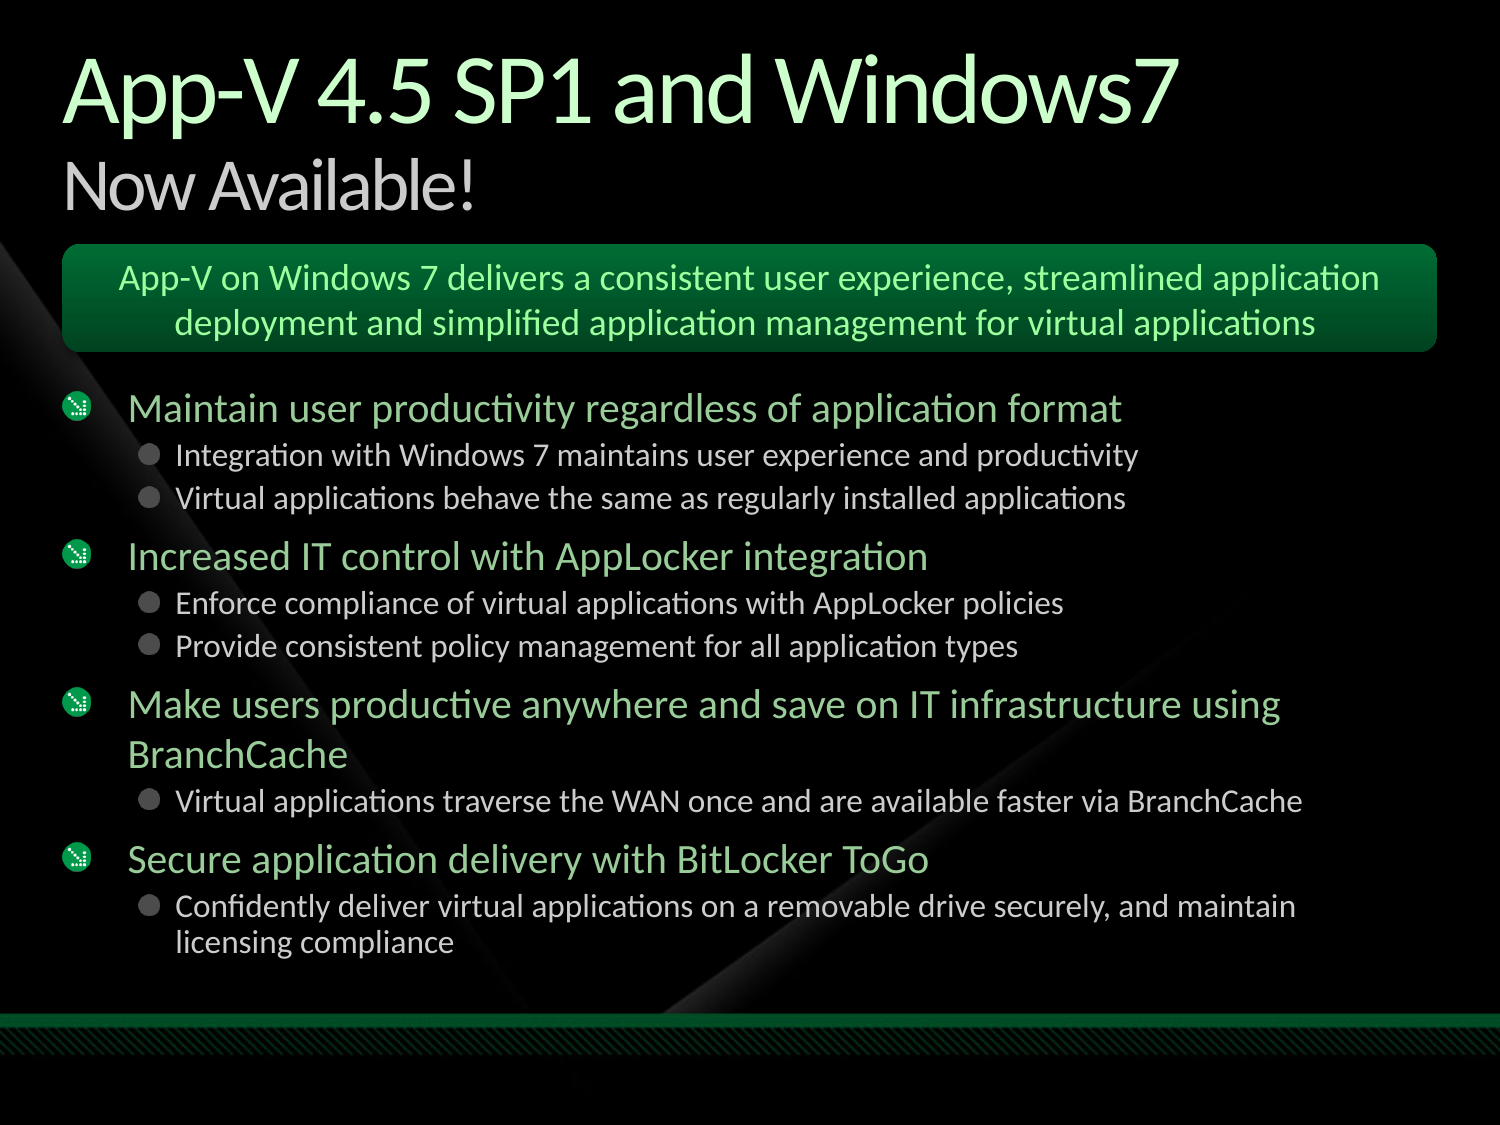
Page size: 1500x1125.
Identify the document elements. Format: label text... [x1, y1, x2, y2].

list Maintain user productivity regardless of application format Integration with Windows 7 maintains user experience and productivity Virtual applications behave the same as regularly installed applications Increased IT control with AppLocker integration Enforce compliance of virtual applications with AppLocker policies Provide consistent policy management for all application types Make users productive anywhere and save on IT infrastructure using BranchCache Virtual applications traverse the WAN once and are available faster via BranchCache Secure application delivery with BitLocker ToGo Confidently deliver virtual applications on a removable drive securely, and maintain licensing compliance [62, 386, 1438, 955]
picture [0, 0, 1500, 1125]
title App-V 4.5 SP1 and Windows7 Now Available! [62, 37, 1438, 229]
text_box App-V on Windows 7 delivers a consistent user experience, streamlined application deployment and simplified application management for virtual applications [62, 243, 1438, 353]
